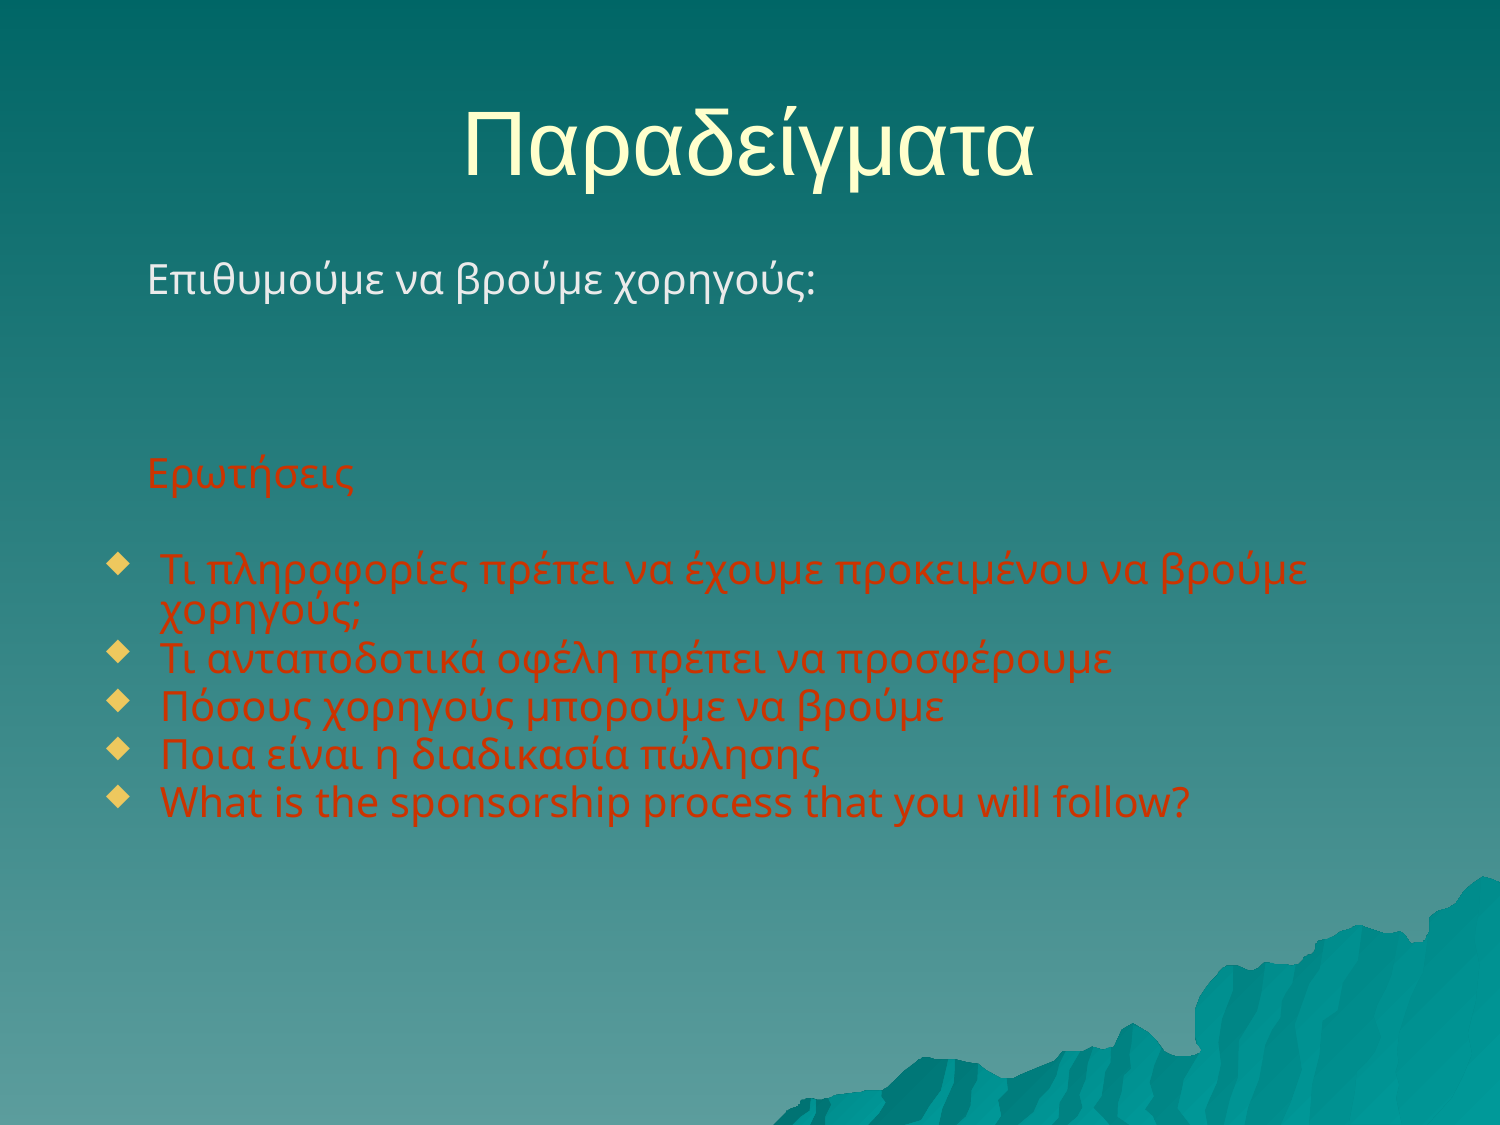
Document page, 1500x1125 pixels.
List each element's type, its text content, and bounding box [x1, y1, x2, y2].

list Επιθυμούμε να βρούμε χορηγούς: Ερωτήσεις Τι πληροφορίες πρέπει να έχουμε προκειμένου να βρούμε χορηγούς; Τι ανταποδοτικά οφέλη πρέπει να προσφέρουμε Πόσους χορηγούς μπορούμε να βρούμε Ποια είναι η διαδικασία πώλησης What is the sponsorship process that you will follow? [88, 255, 1379, 1052]
title Παραδείγματα [74, 45, 1426, 233]
